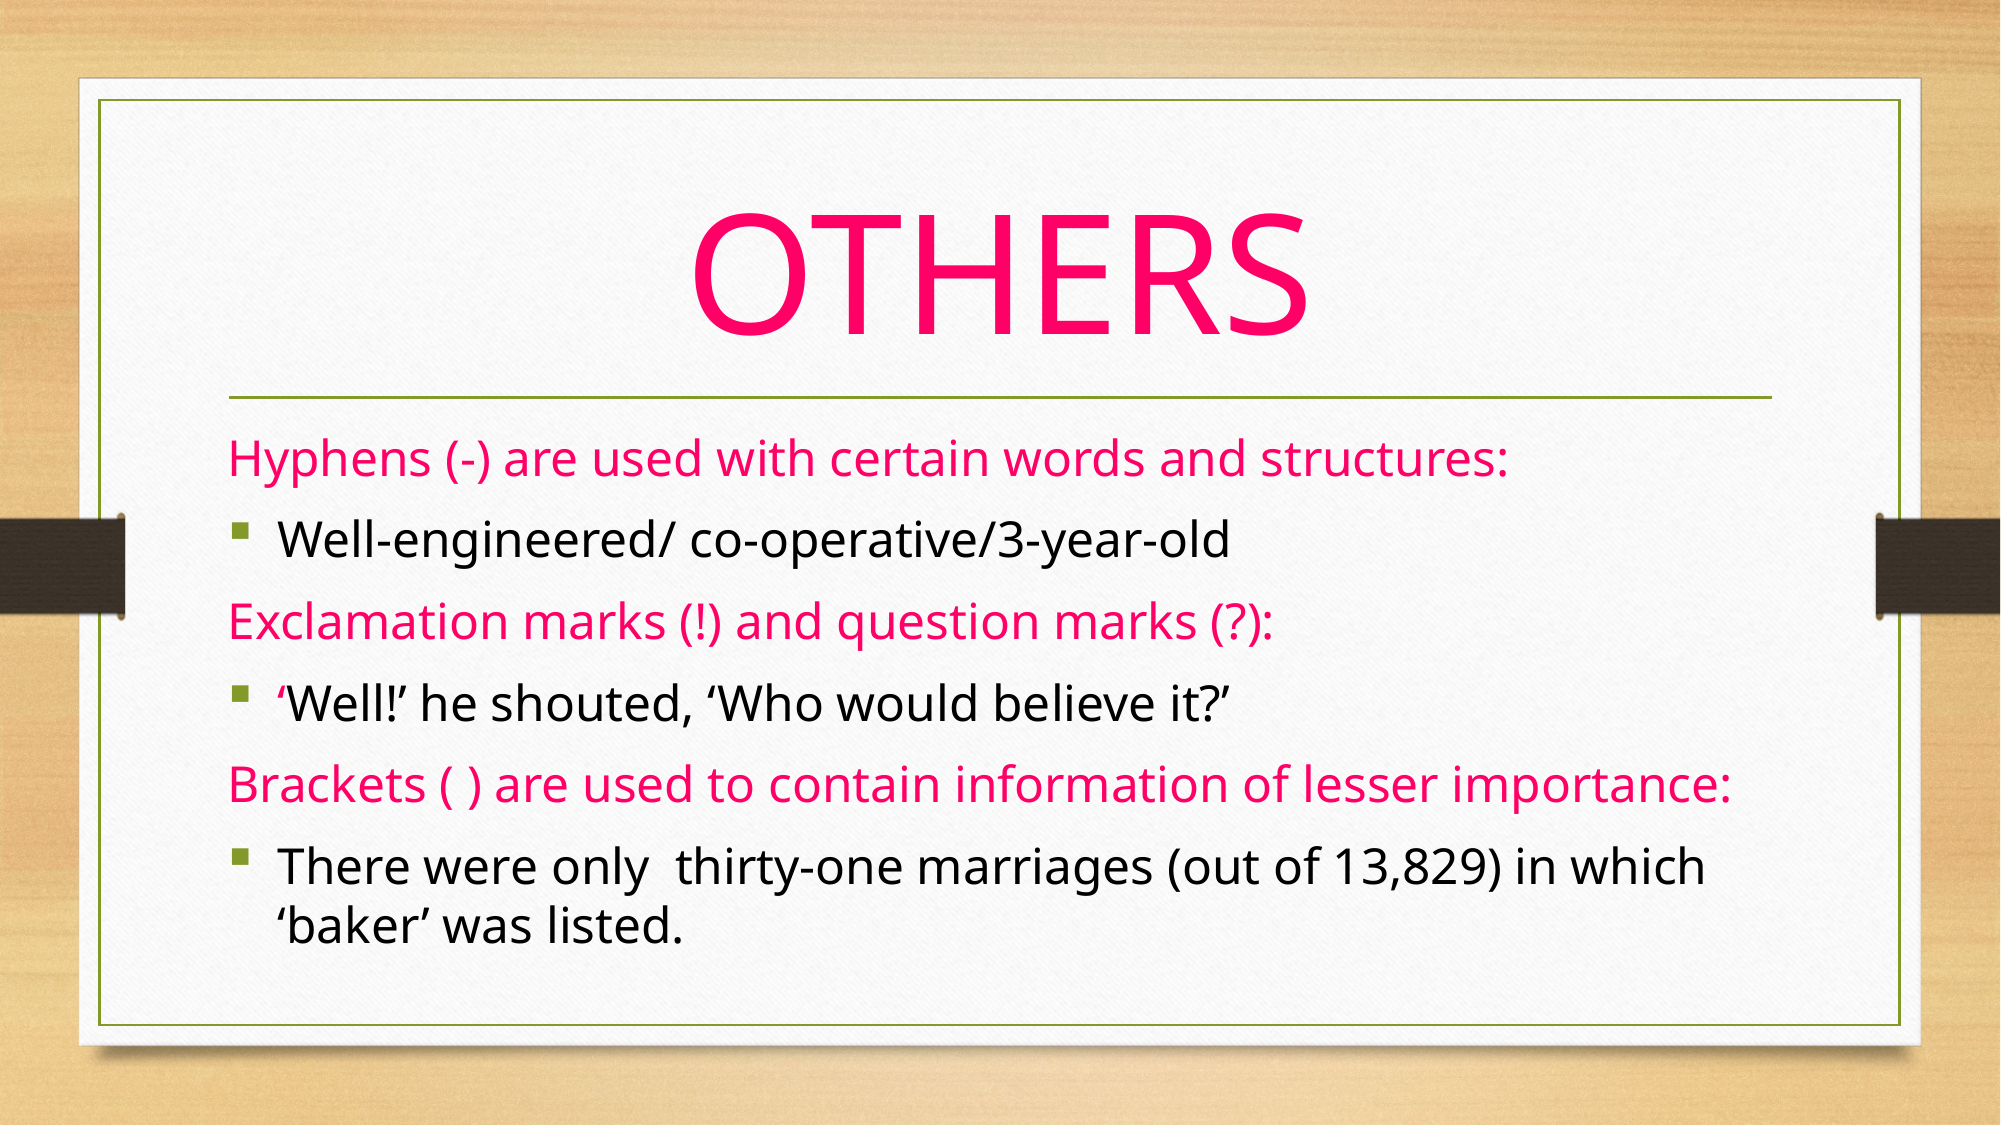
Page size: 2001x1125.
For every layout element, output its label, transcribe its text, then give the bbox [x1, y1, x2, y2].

title OTHERS [212, 161, 1788, 375]
list Hyphens (-) are used with certain words and structures: Well-engineered/ co-operative/3-year-old Exclamation marks (!) and question marks (?): ‘Well!’ he shouted, ‘Who would believe it?’ Brackets ( ) are used to contain information of lesser importance: There were only thirty-one marriages (out of 13,829) in which ‘baker’ was listed. [212, 419, 1788, 964]
picture [0, 0, 2001, 1125]
